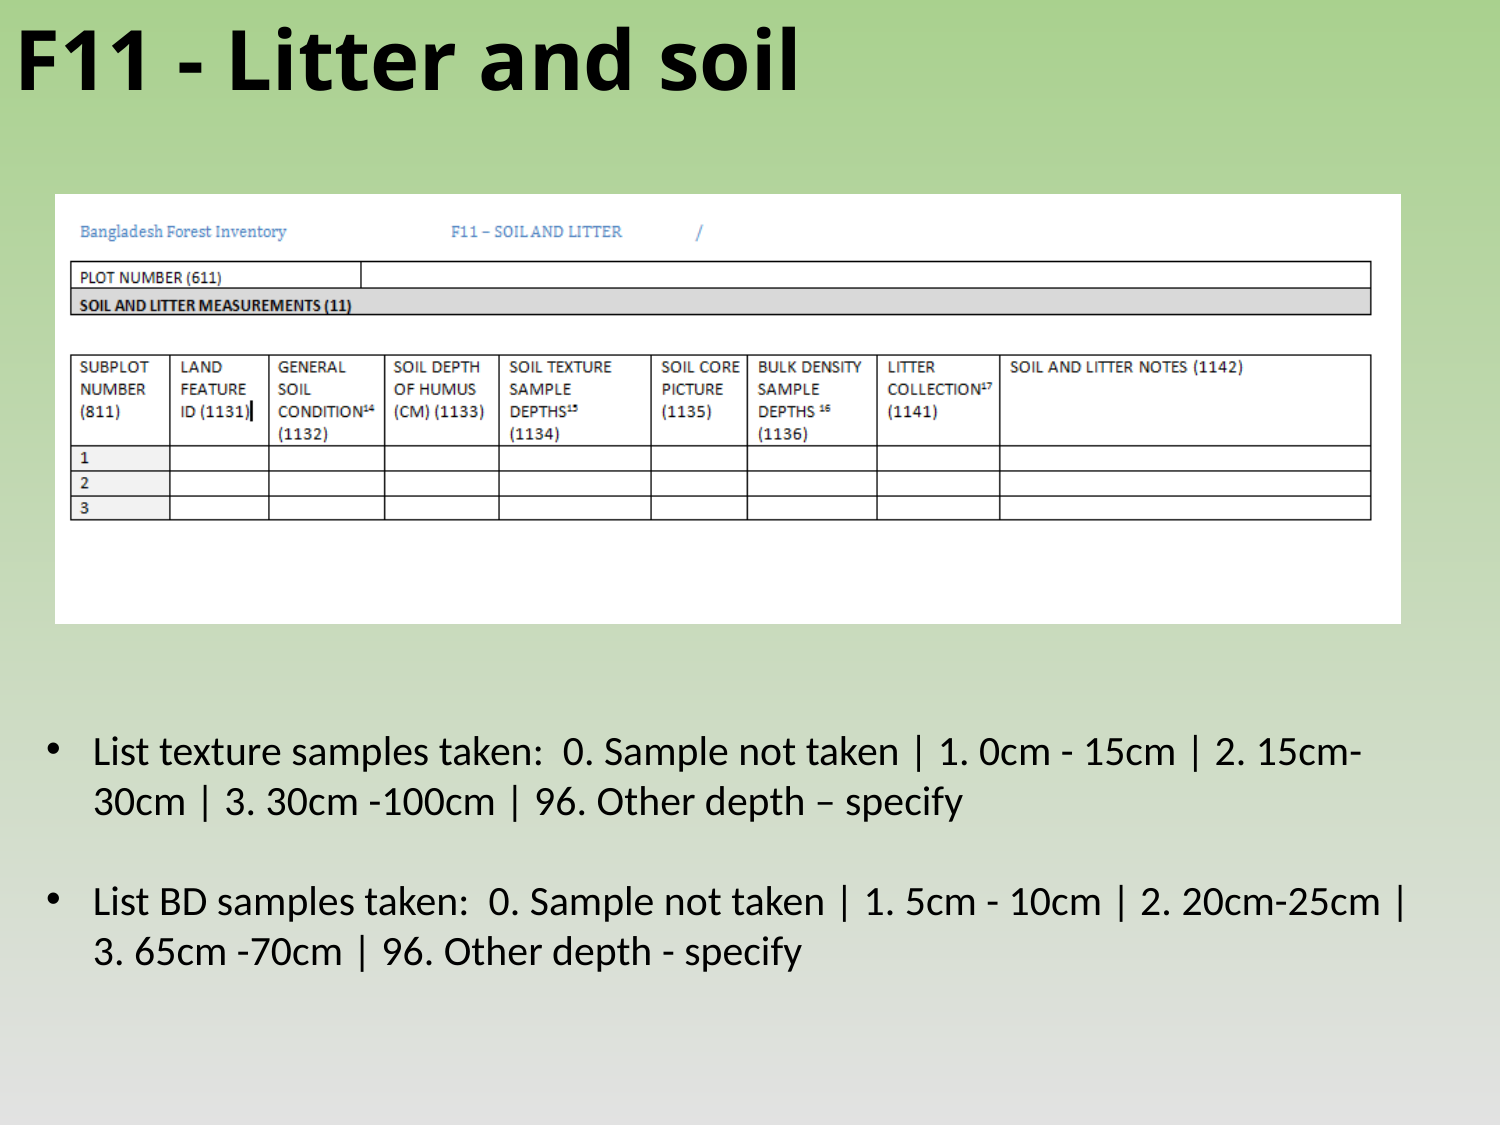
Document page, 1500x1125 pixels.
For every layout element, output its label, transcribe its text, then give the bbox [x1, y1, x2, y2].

text_box List texture samples taken: 0. Sample not taken | 1. 0cm - 15cm | 2. 15cm-30cm | 3. 30cm -100cm | 96. Other depth – specify List BD samples taken: 0. Sample not taken | 1. 5cm - 10cm | 2. 20cm-25cm | 3. 65cm -70cm | 96. Other depth - specify [31, 715, 1440, 981]
text_box F11 - Litter and soil [0, 0, 1150, 115]
picture [55, 194, 1401, 625]
